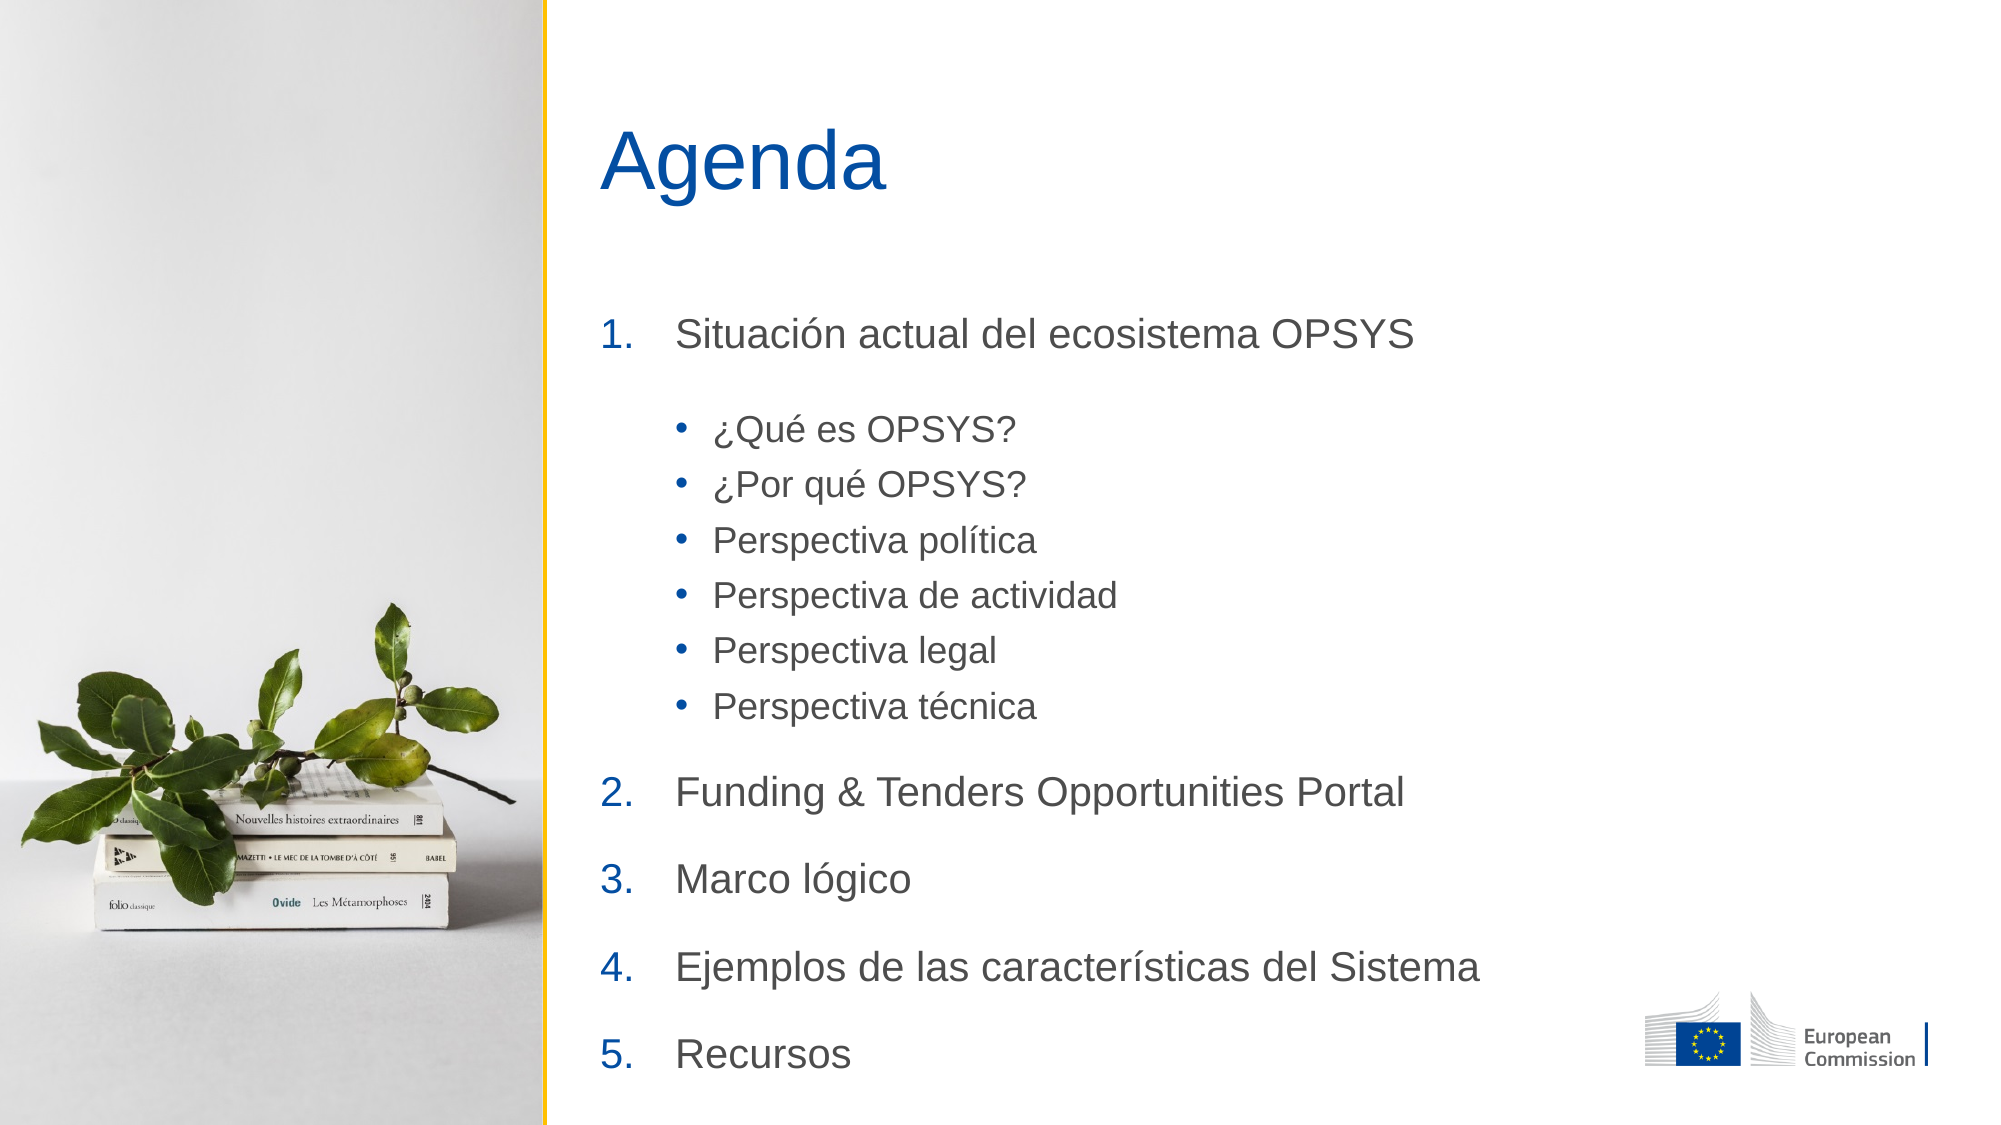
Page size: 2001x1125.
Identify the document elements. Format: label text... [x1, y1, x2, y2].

list Situación actual del ecosistema OPSYS ¿Qué es OPSYS? ¿Por qué OPSYS? Perspectiva política Perspectiva de actividad Perspectiva legal Perspectiva técnica Funding & Tenders Opportunities Portal Marco lógico Ejemplos de las características del Sistema Recursos [585, 299, 1927, 918]
picture [1645, 991, 1928, 1066]
picture [0, 0, 543, 1125]
title Agenda [585, 79, 1927, 208]
